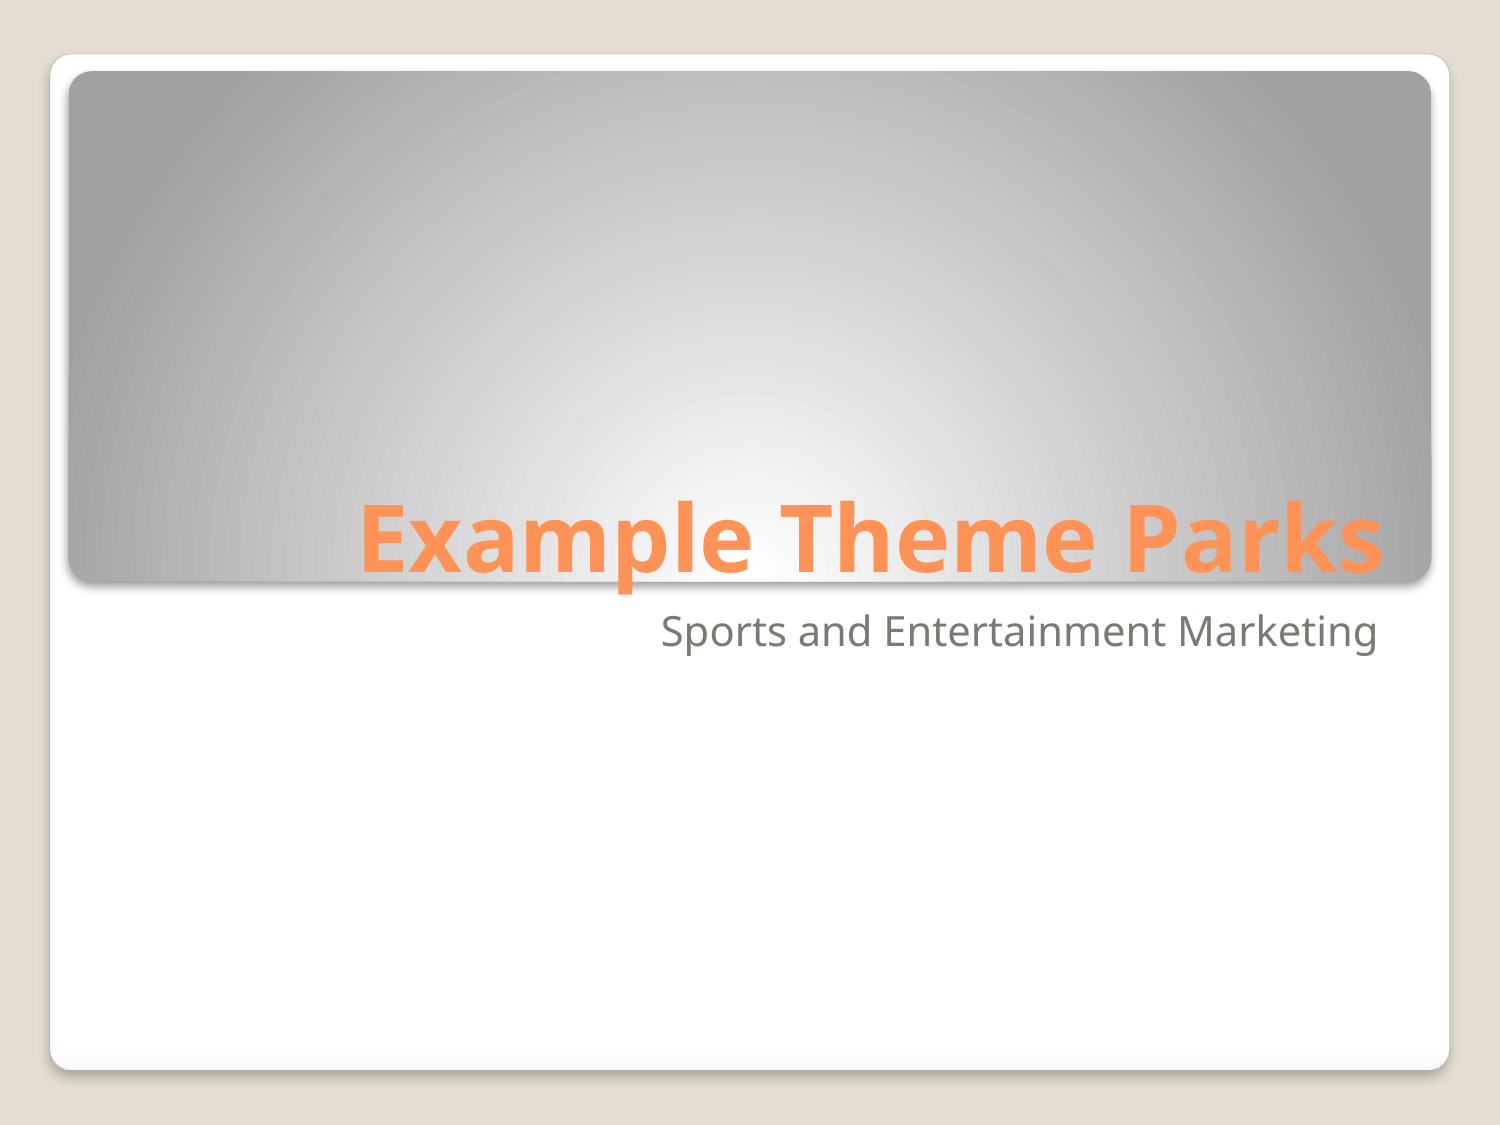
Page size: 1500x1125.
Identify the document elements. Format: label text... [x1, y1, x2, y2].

subtitle Sports and Entertainment Marketing [118, 604, 1394, 755]
title Example Theme Parks [118, 298, 1394, 599]
